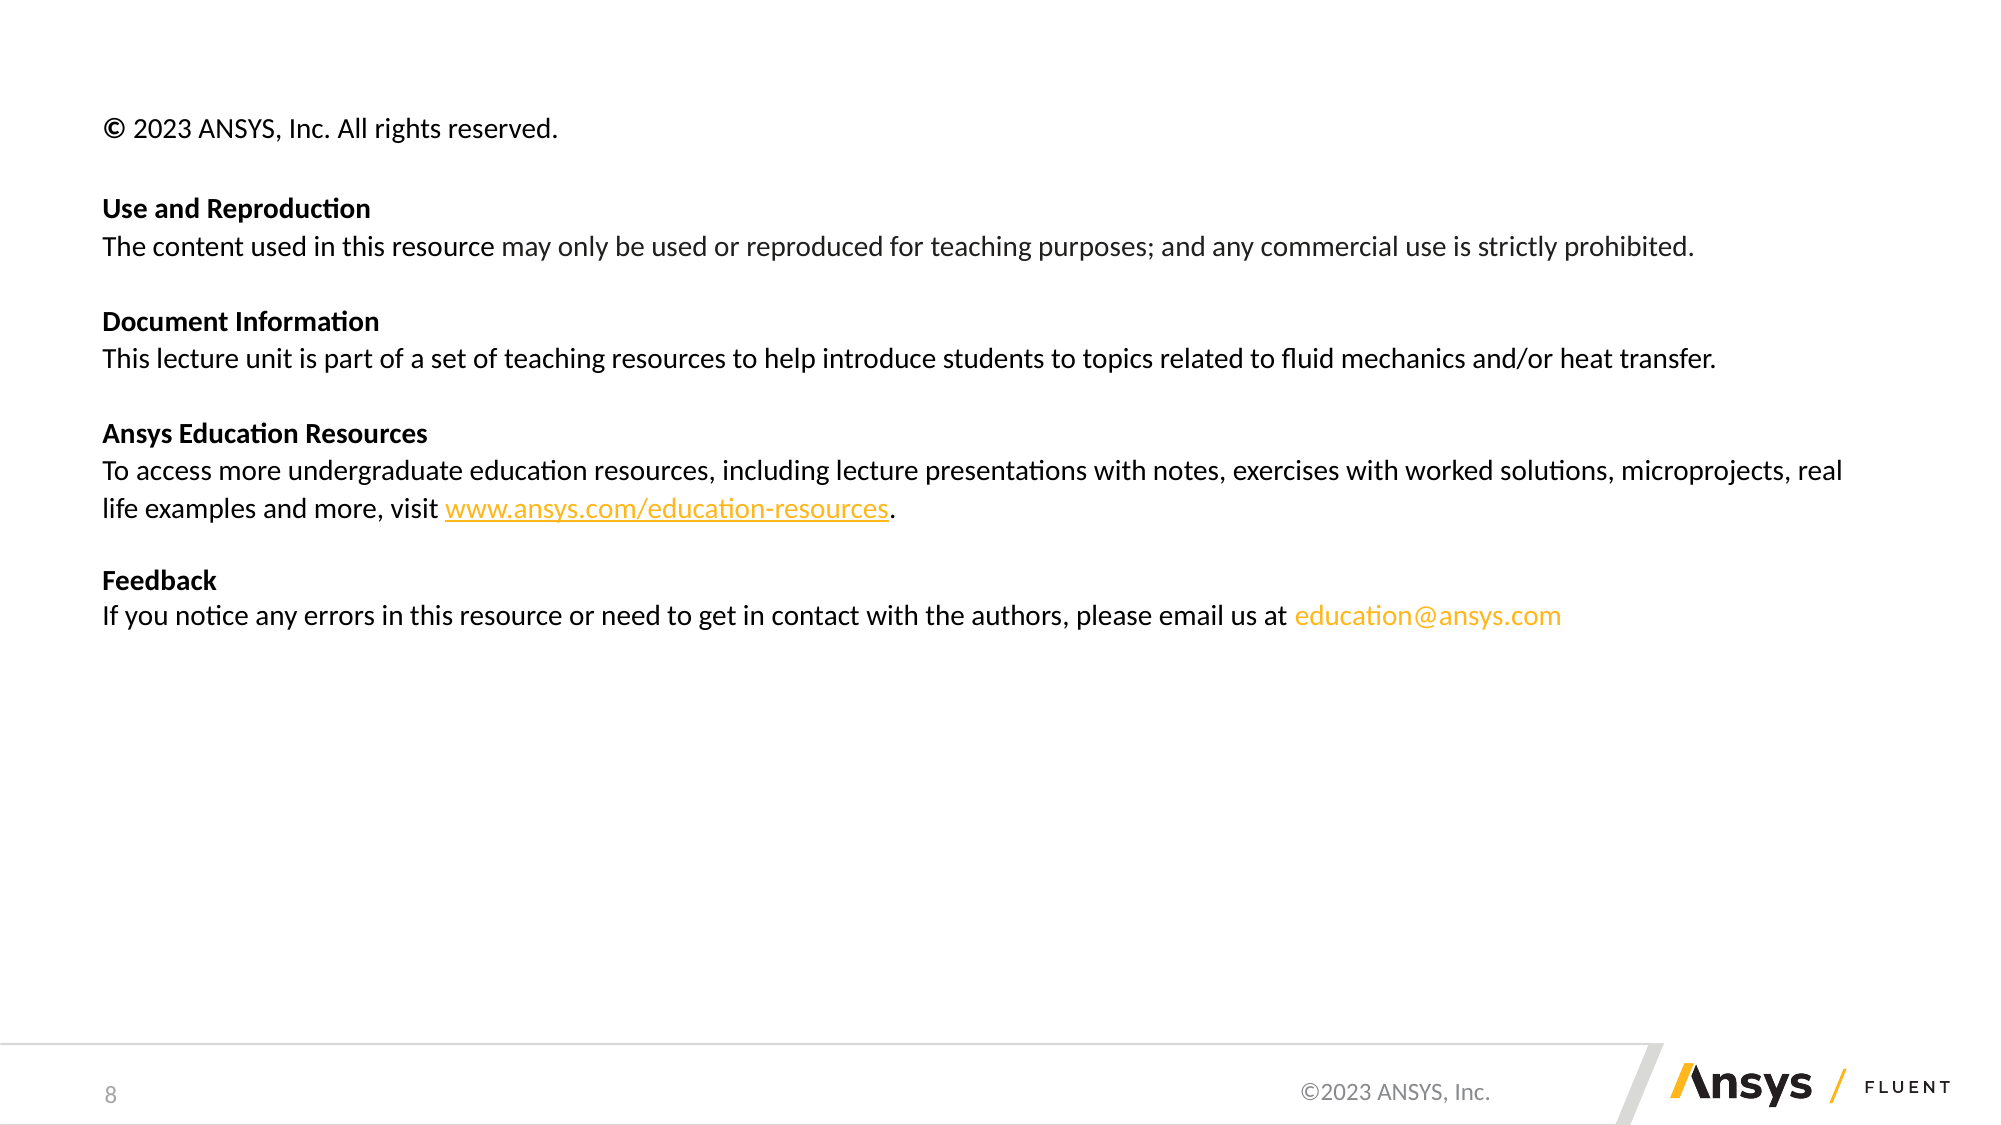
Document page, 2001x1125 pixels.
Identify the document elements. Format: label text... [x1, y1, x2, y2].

slide_number 8 [89, 1073, 540, 1114]
picture [0, 0, 2000, 1125]
